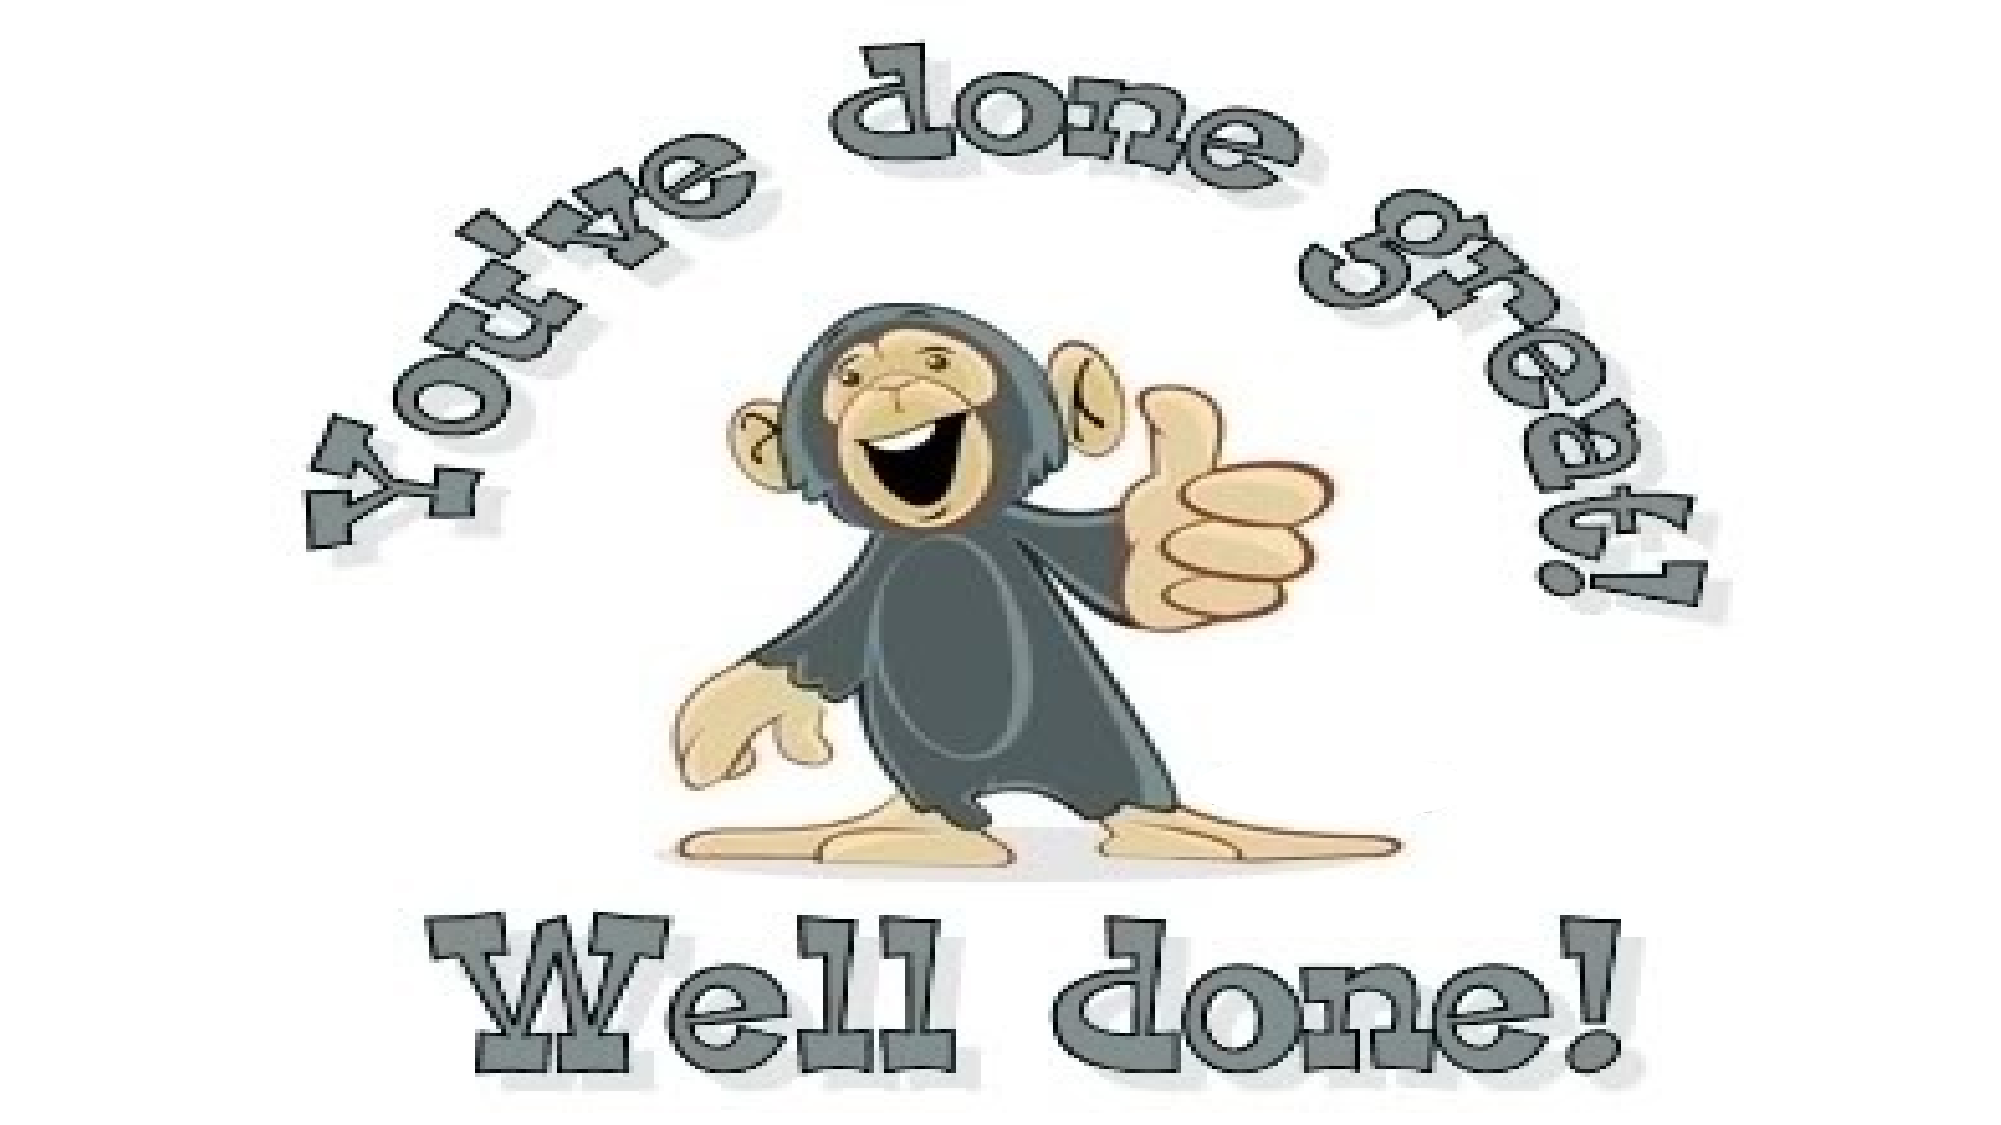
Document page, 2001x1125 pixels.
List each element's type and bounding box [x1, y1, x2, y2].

text_box [230, 0, 1826, 1125]
